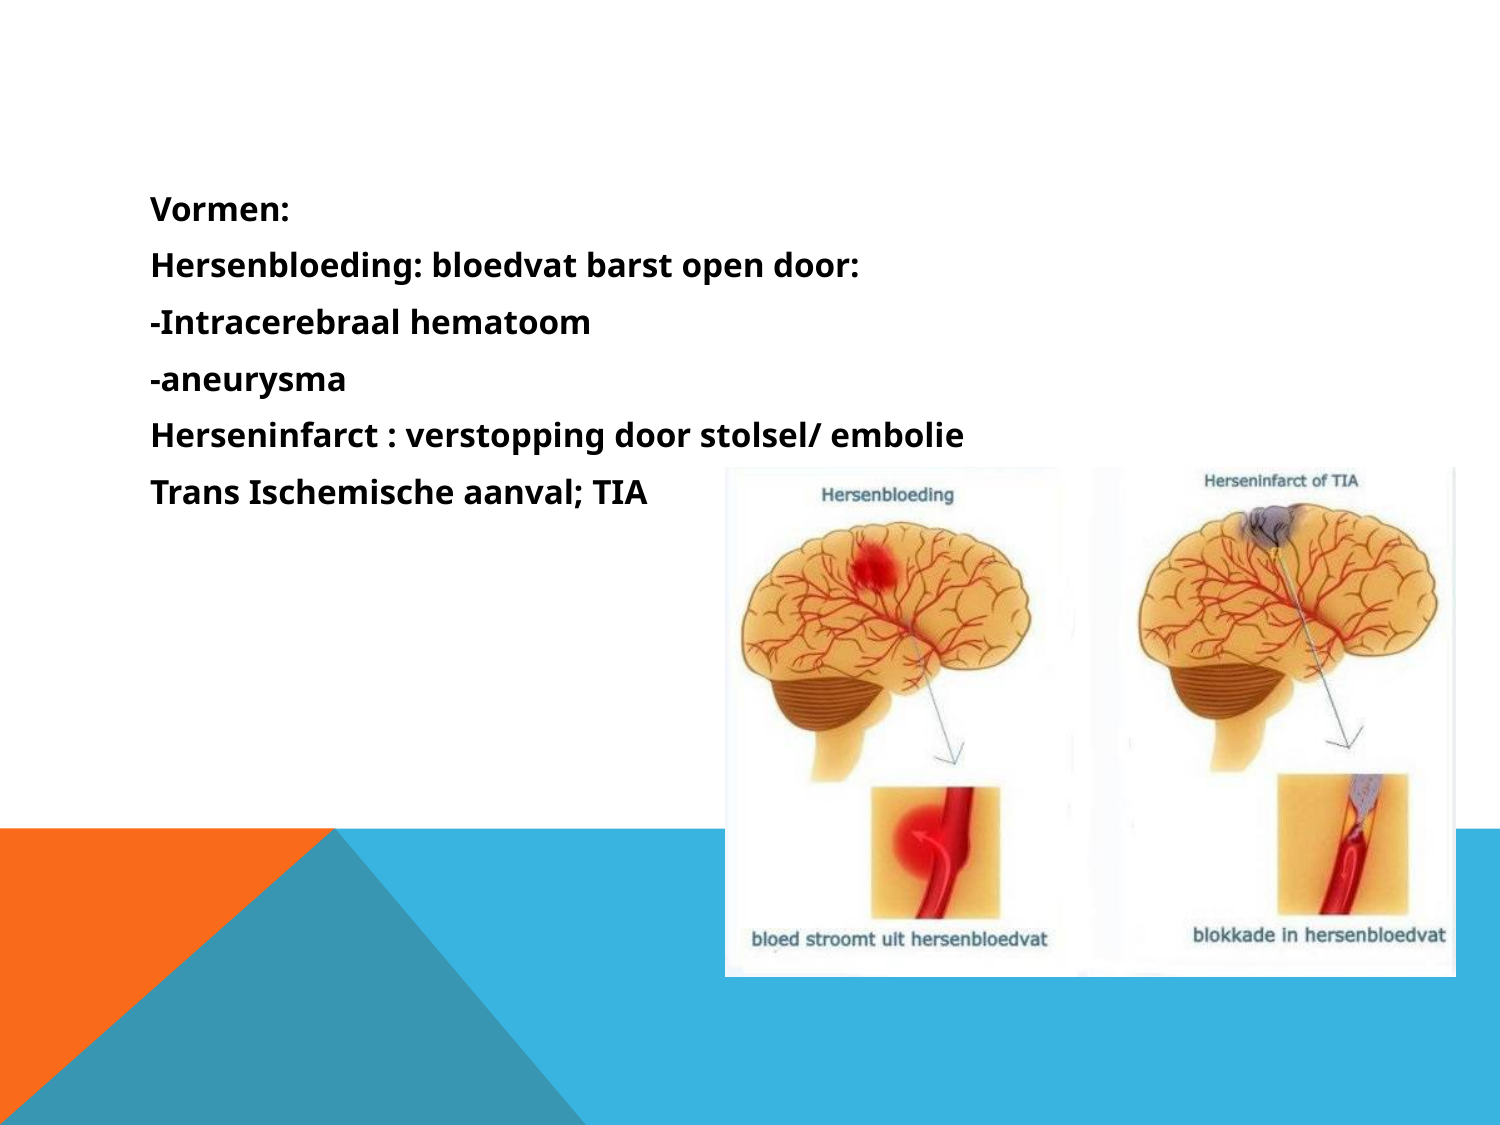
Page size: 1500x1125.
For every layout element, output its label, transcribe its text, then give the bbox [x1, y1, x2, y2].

picture [725, 467, 1456, 977]
list Vormen: Hersenbloeding: bloedvat barst open door: -Intracerebraal hematoom -aneurysma Herseninfarct : verstopping door stolsel/ embolie Trans Ischemische aanval; TIA [135, 180, 1369, 768]
